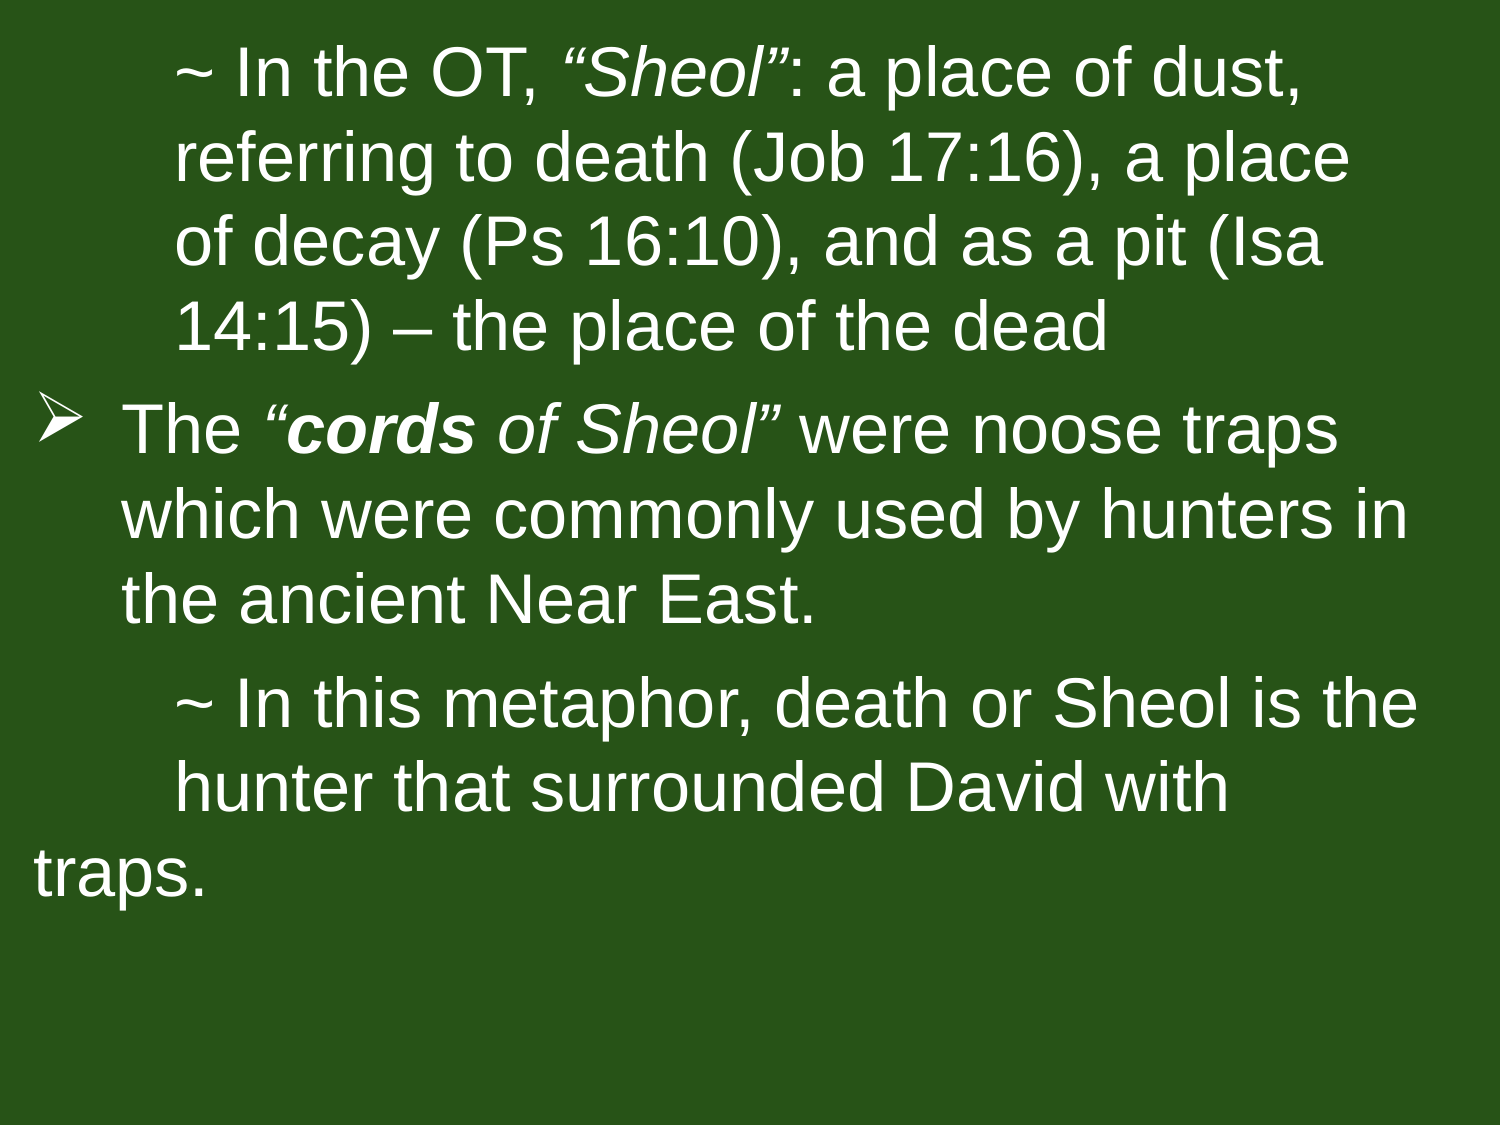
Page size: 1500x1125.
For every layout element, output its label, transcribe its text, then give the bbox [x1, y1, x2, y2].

subtitle ~ In the OT, “Sheol”: a place of dust, referring to death (Job 17:16), a place of decay (Ps 16:10), and as a pit (Isa 14:15) – the place of the dead The “cords of Sheol” were noose traps which were commonly used by hunters in the ancient Near East. ~ In this metaphor, death or Sheol is the hunter that surrounded David with traps. [18, 18, 1484, 1106]
